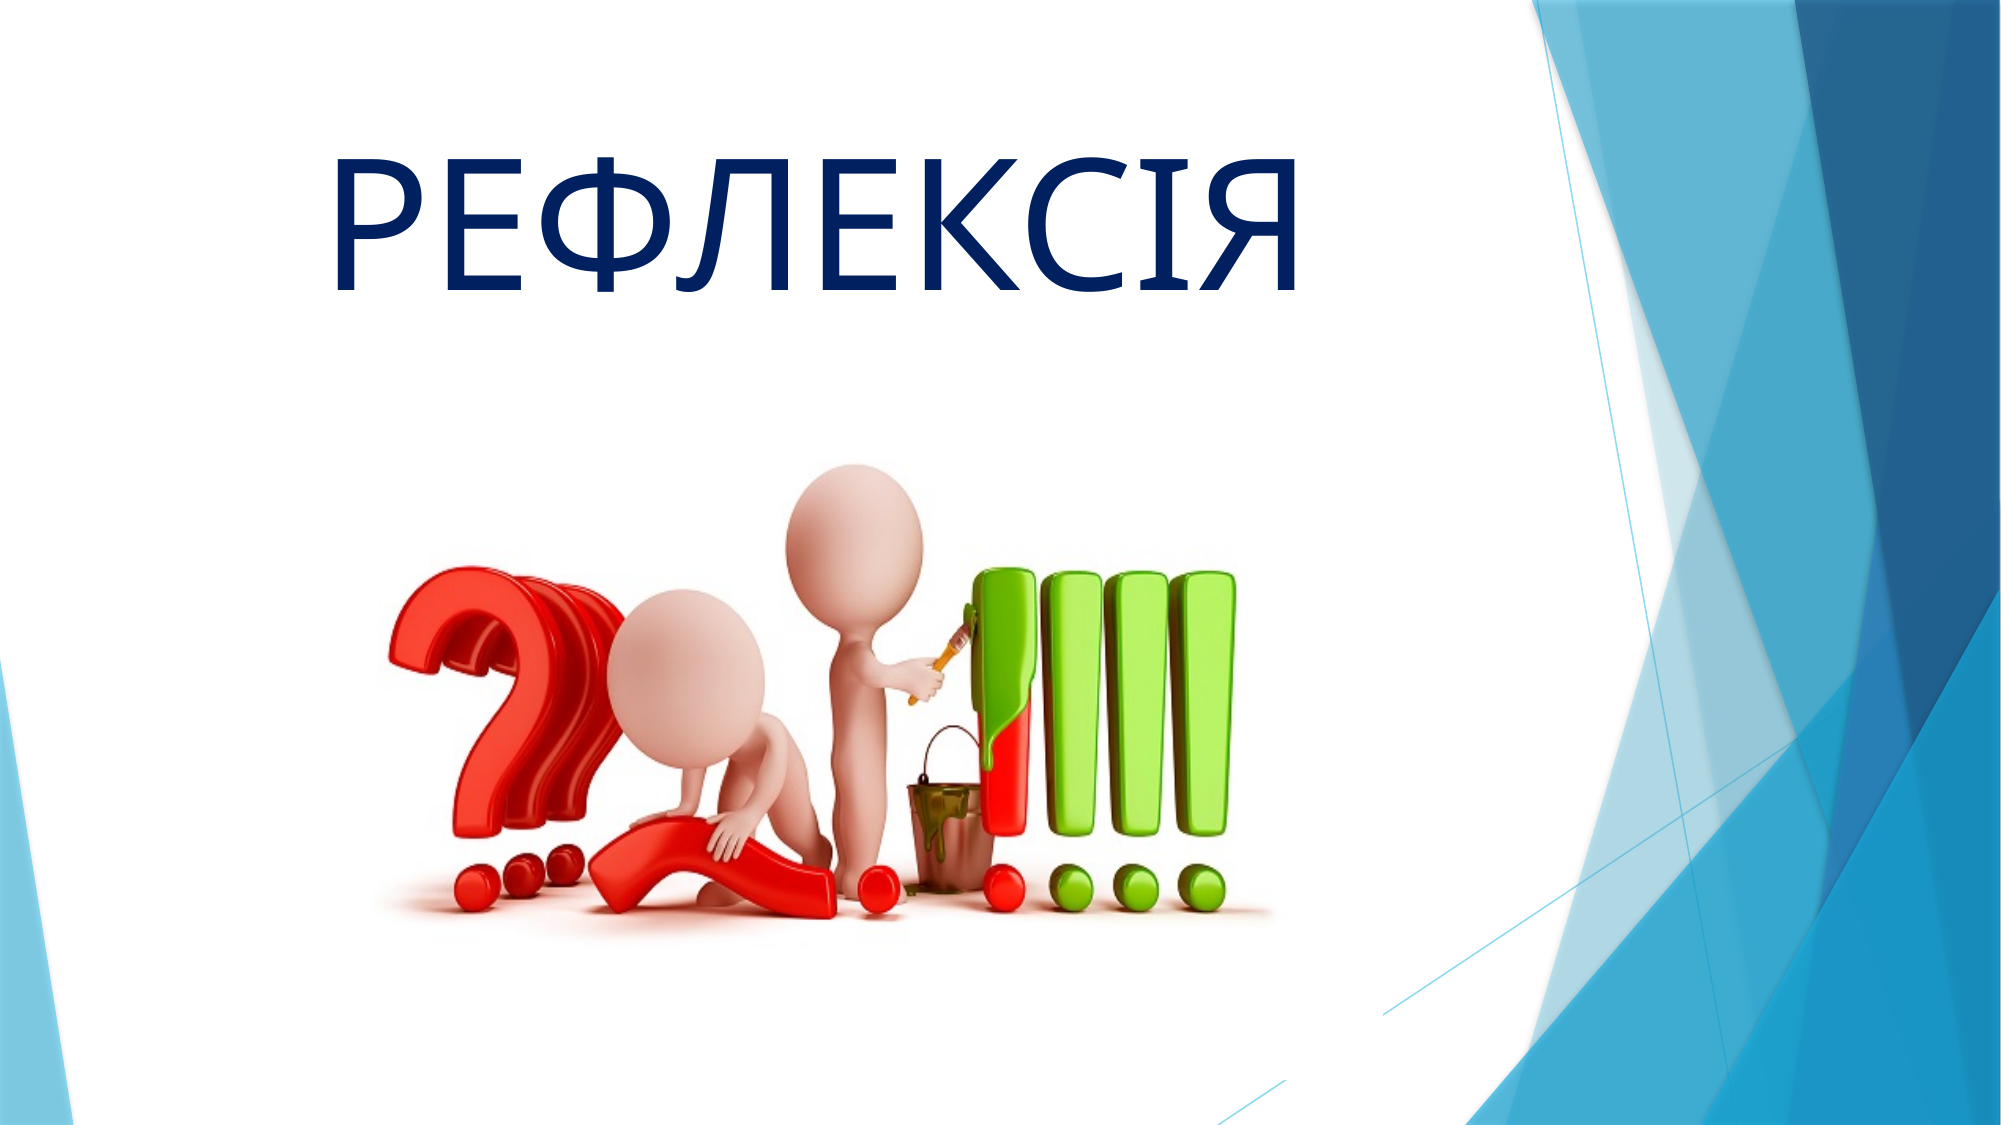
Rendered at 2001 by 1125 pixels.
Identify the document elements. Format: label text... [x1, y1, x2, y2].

title РЕФЛЕКСІЯ [111, 99, 1522, 317]
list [302, 316, 1384, 1081]
